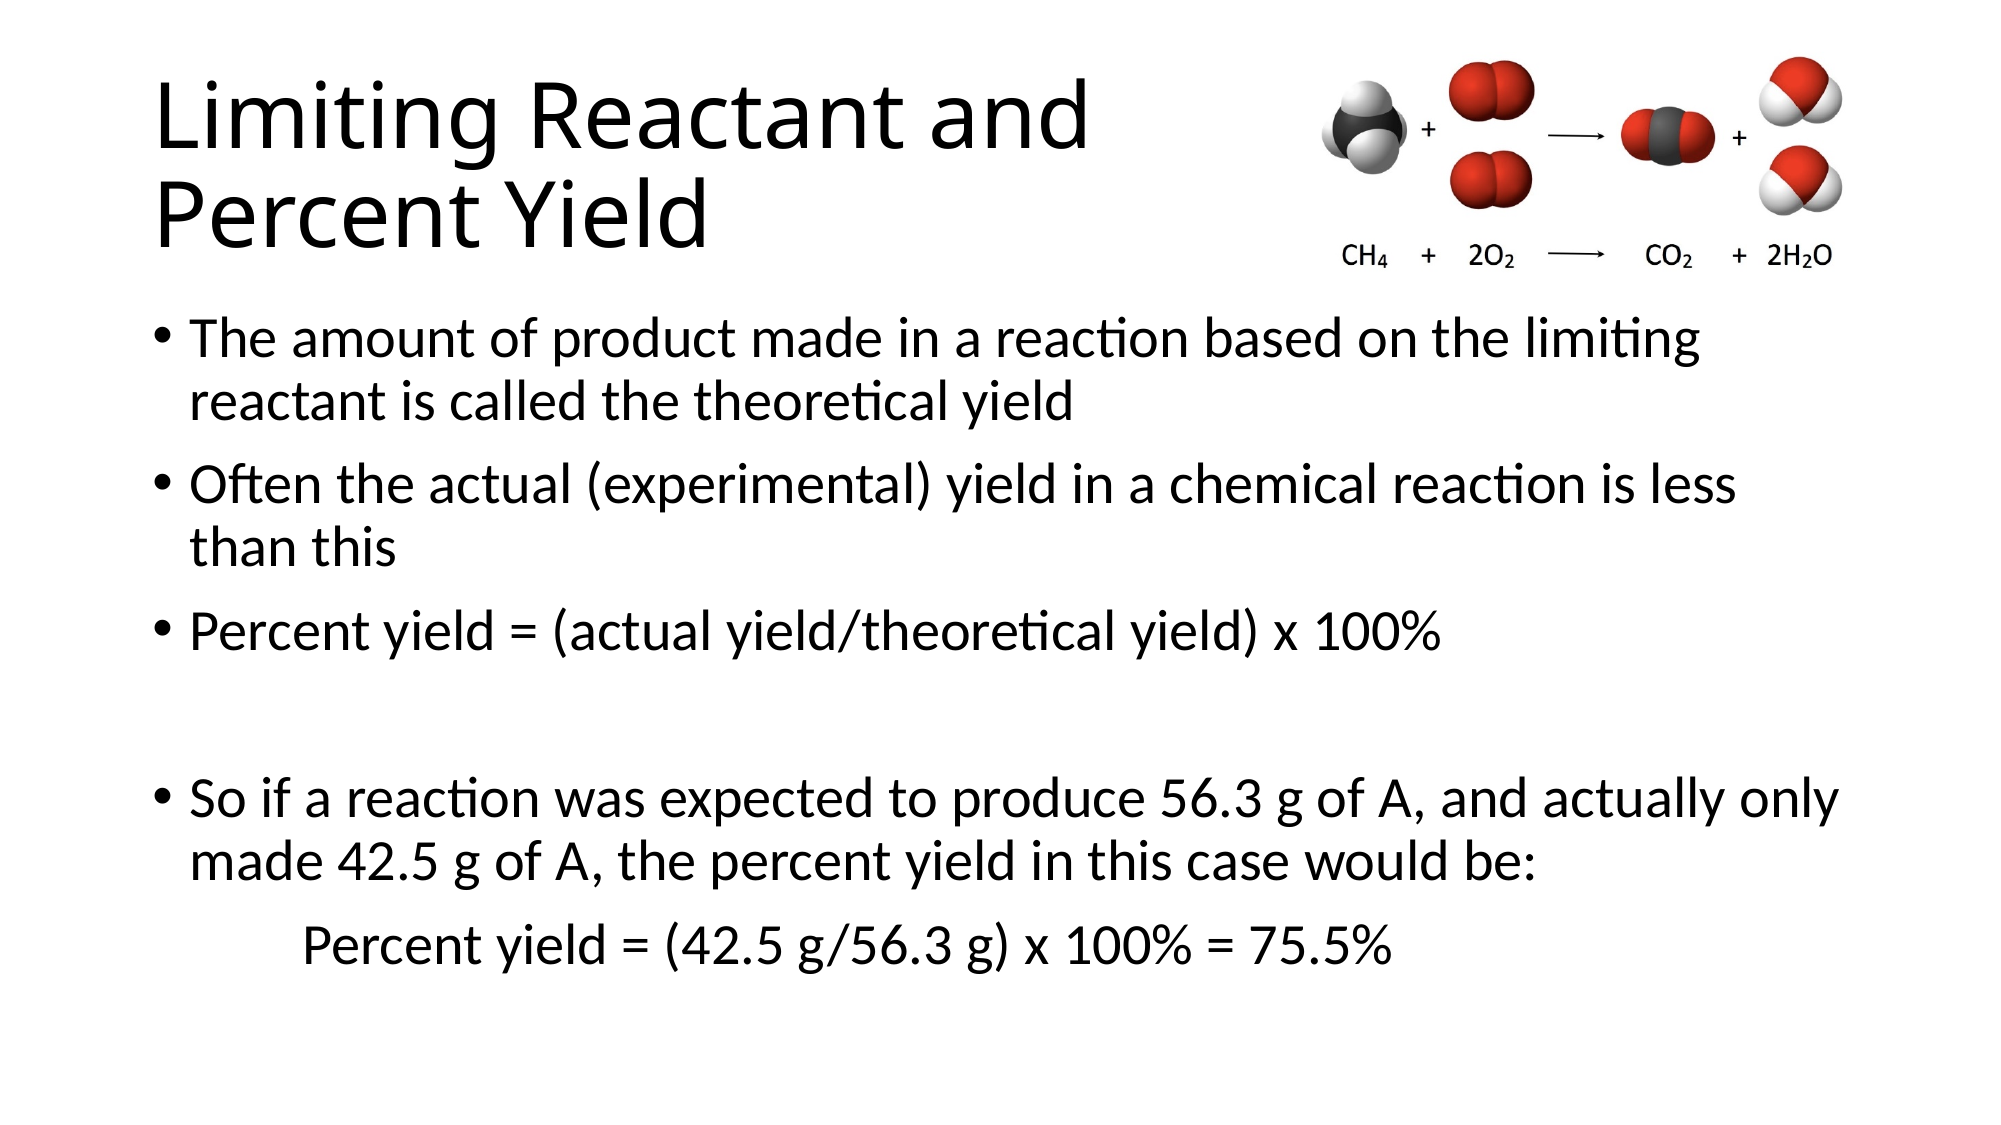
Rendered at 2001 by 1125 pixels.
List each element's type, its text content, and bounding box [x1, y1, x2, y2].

title Limiting Reactant and Percent Yield [137, 59, 1309, 278]
list The amount of product made in a reaction based on the limiting reactant is called the theoretical yield Often the actual (experimental) yield in a chemical reaction is less than this Percent yield = (actual yield/theoretical yield) x 100% So if a reaction was expected to produce 56.3 g of A, and actually only made 42.5 g of A, the percent yield in this case would be: Percent yield = (42.5 g/56.3 g) x 100% = 75.5% [137, 299, 1863, 1014]
picture [1309, 41, 1863, 289]
